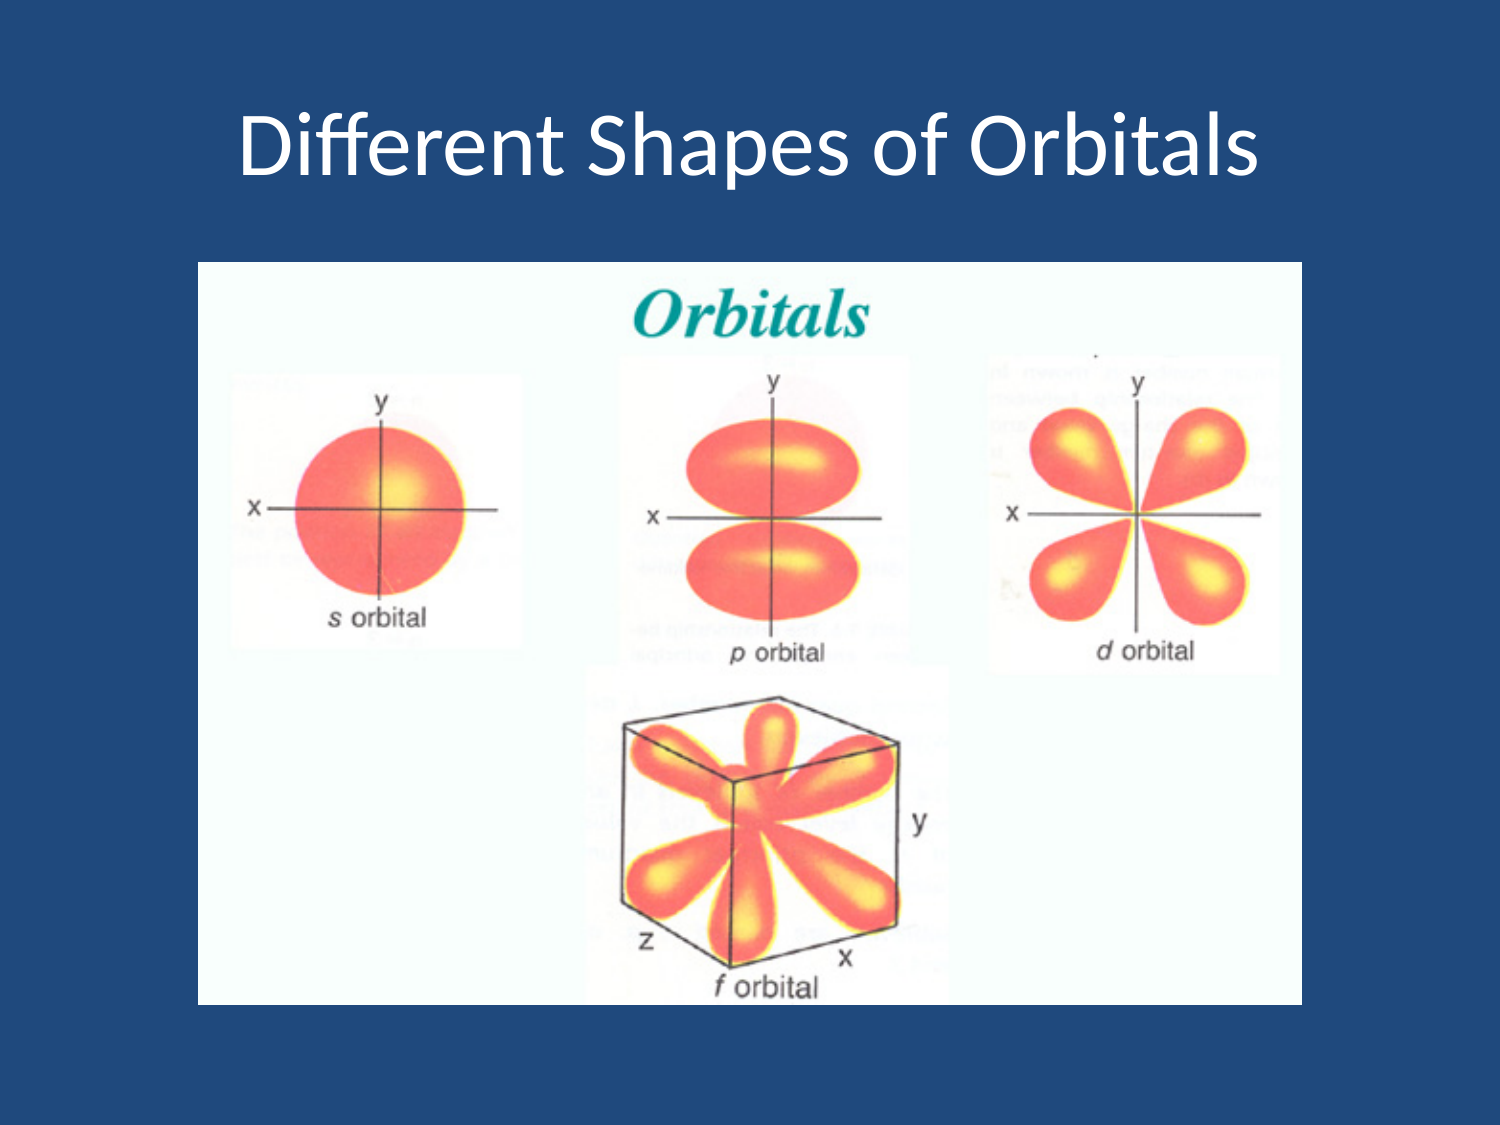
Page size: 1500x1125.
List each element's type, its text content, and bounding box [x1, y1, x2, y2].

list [198, 262, 1302, 1006]
title Different Shapes of Orbitals [75, 45, 1425, 233]
